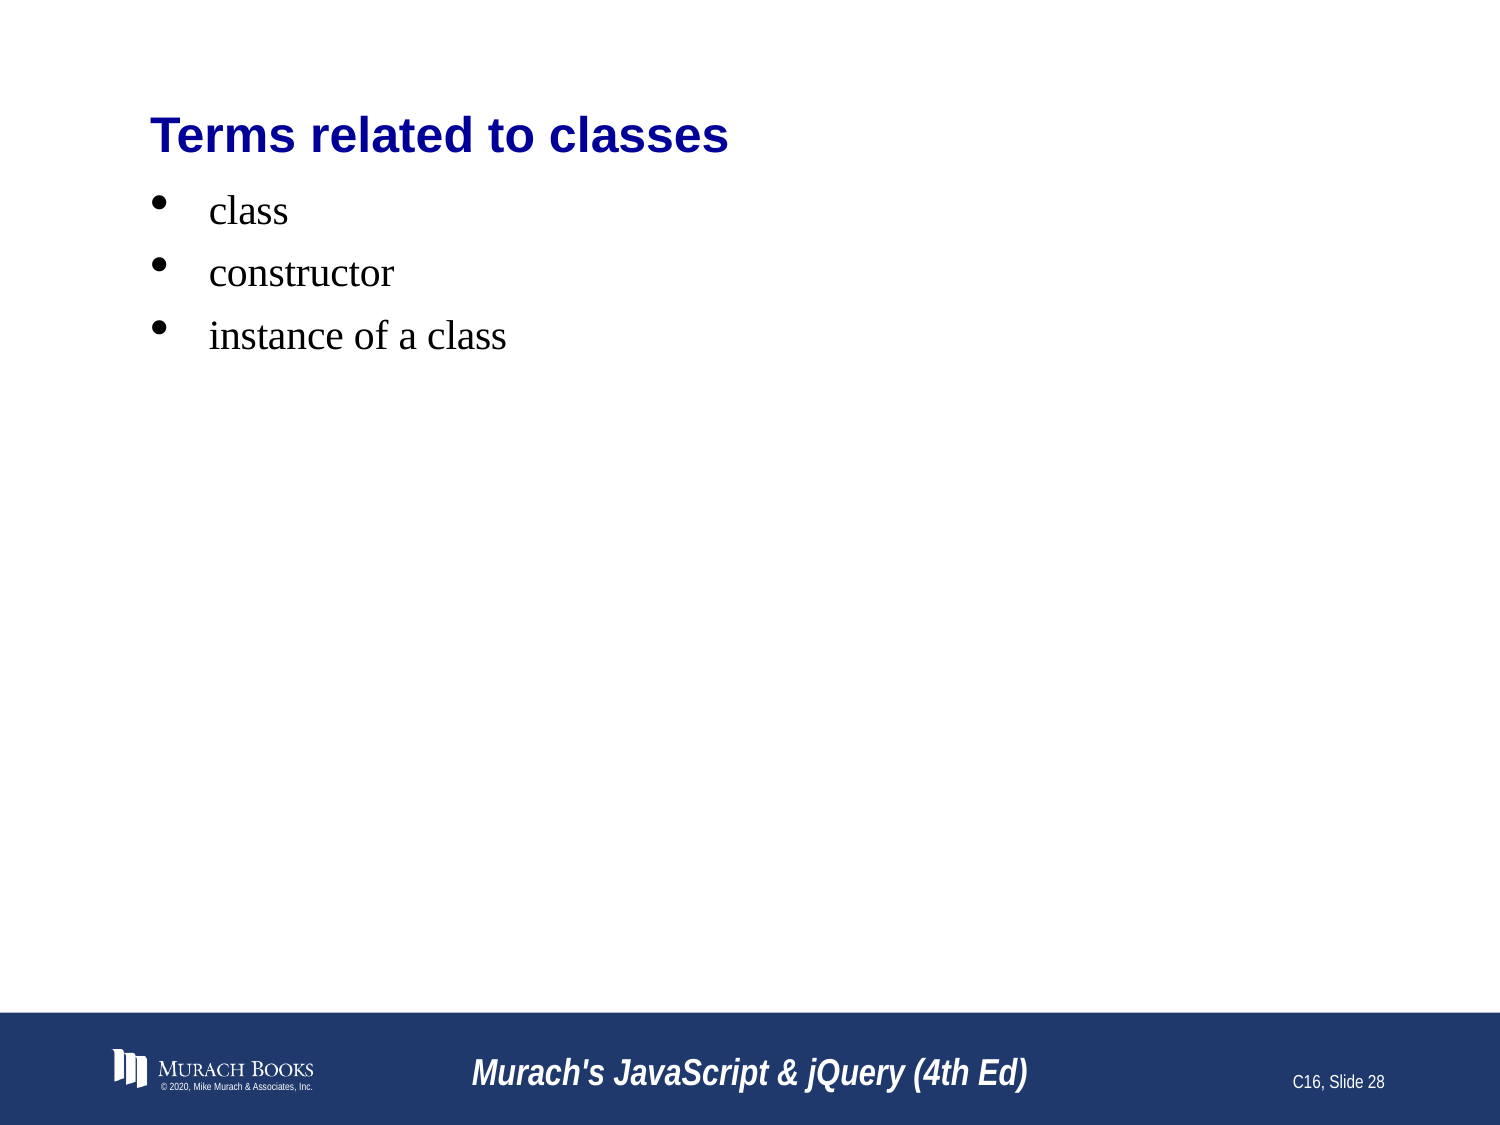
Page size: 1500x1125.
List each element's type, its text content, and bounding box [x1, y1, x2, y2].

footer © 2020, Mike Murach & Associates, Inc. [12, 1025, 463, 1100]
title Terms related to classes [150, 102, 1350, 164]
slide_number Murach's JavaScript & jQuery (4th Ed) [463, 1025, 1050, 1100]
slide_number C16, Slide 28 [1087, 1025, 1400, 1100]
list class constructor instance of a class [137, 174, 1350, 975]
